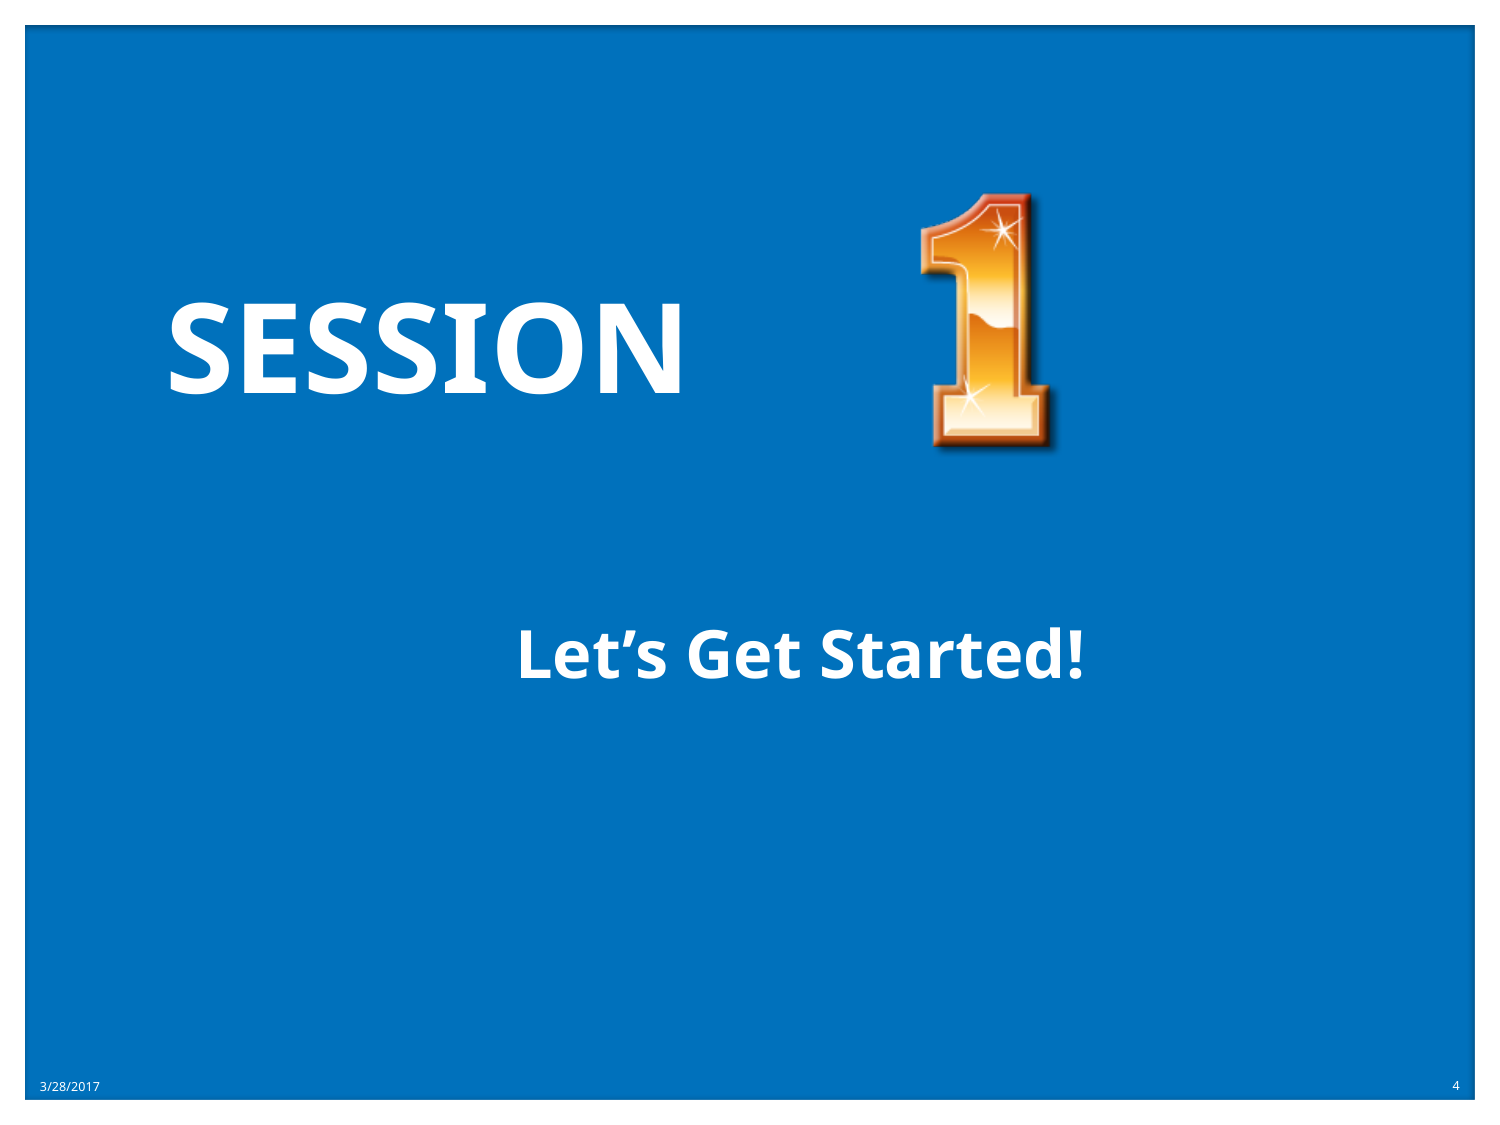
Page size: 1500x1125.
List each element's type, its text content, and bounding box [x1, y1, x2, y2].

slide_number 4 [1125, 1071, 1475, 1102]
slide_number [24, 1071, 375, 1102]
text_box Let’s Get Started! [500, 604, 1125, 699]
title Session [150, 260, 775, 731]
picture [849, 187, 1132, 469]
